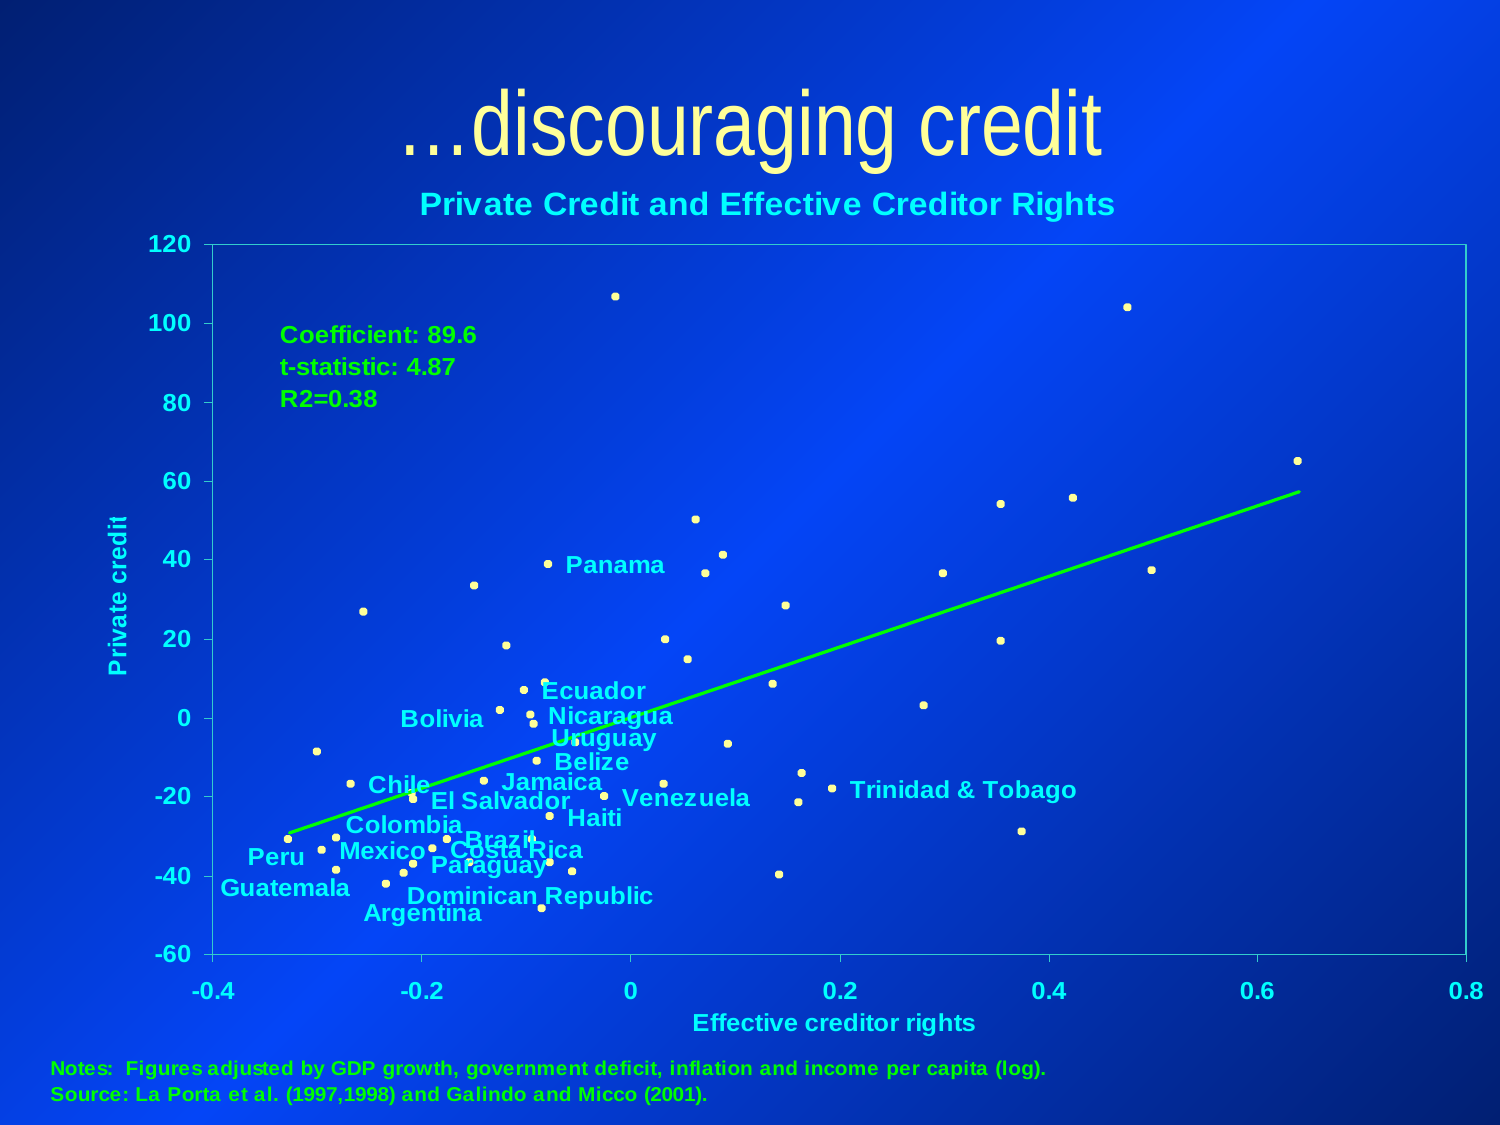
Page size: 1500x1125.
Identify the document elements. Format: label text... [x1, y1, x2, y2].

title …discouraging credit [112, 24, 1388, 165]
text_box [37, 167, 1500, 1125]
